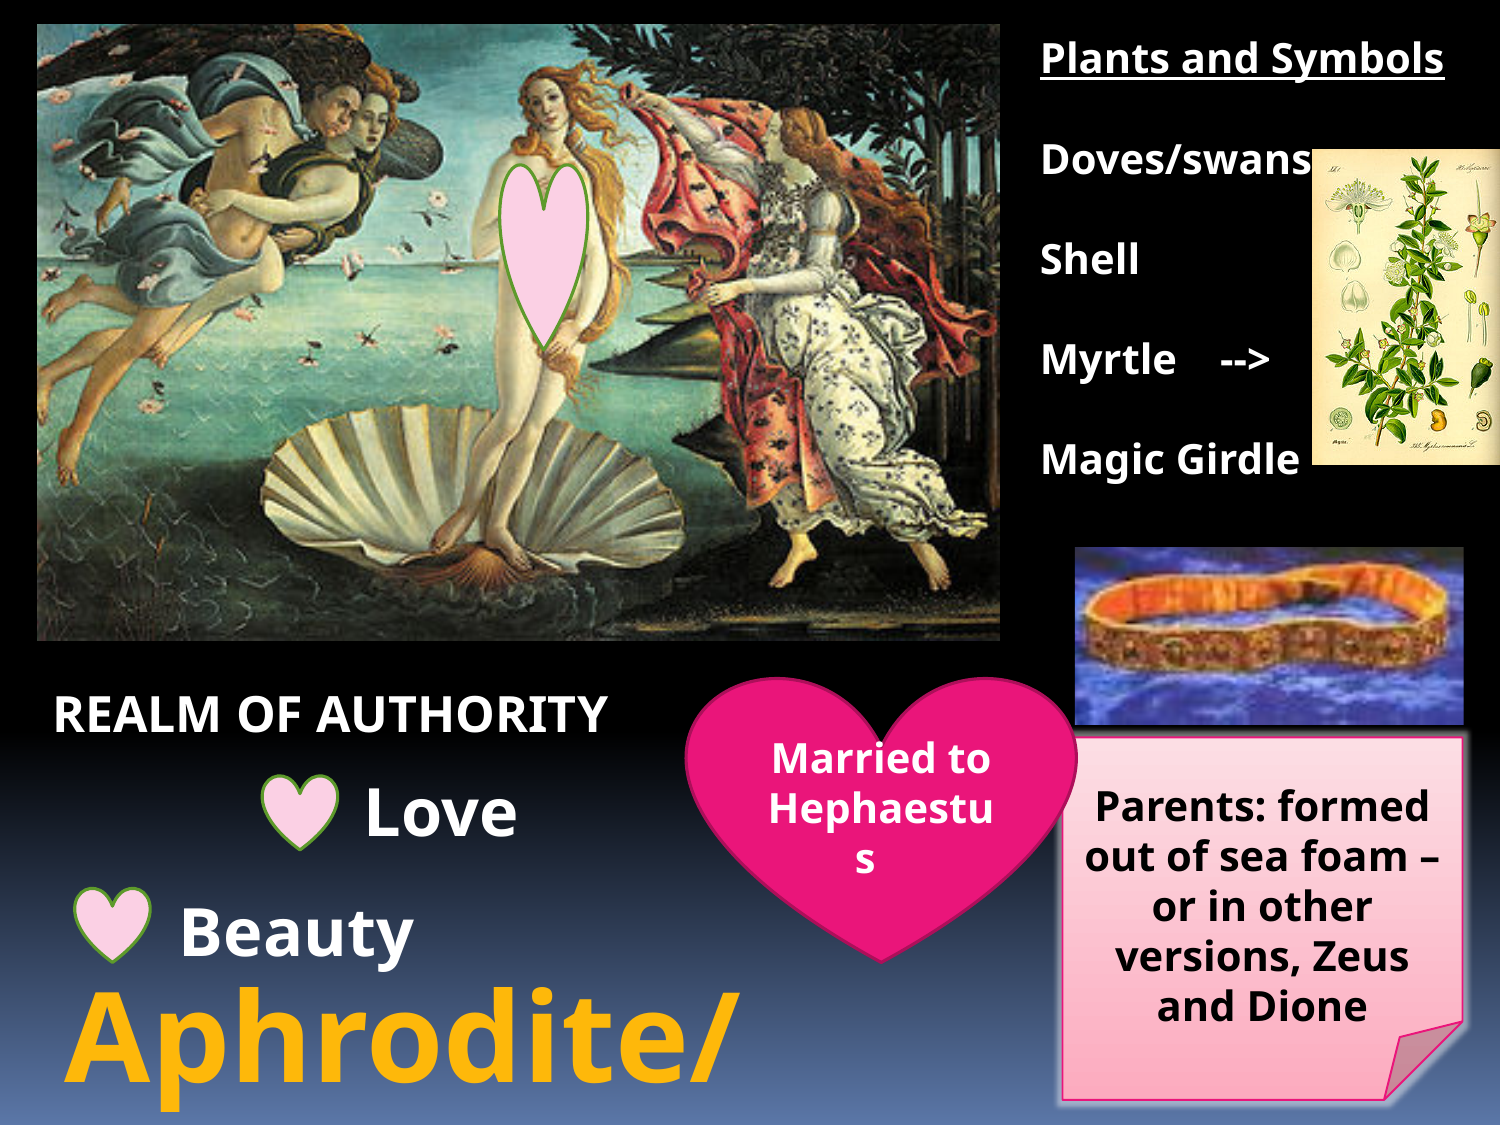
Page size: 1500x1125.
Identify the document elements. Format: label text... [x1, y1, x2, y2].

text_box REALM OF AUTHORITY [37, 674, 688, 750]
text_box Married to Hephaestus [684, 676, 1078, 964]
text_box Plants and Symbols Doves/swans Shell Myrtle --> Magic Girdle [1024, 24, 1463, 590]
text_box [73, 886, 152, 964]
text_box Love Beauty [112, 762, 700, 978]
text_box [260, 774, 340, 852]
picture [36, 24, 1001, 642]
picture [1074, 547, 1464, 726]
text_box Aphrodite/Venus [50, 949, 1000, 1125]
picture [1312, 149, 1500, 465]
text_box Parents: formed out of sea foam – or in other versions, Zeus and Dione [1061, 736, 1464, 1101]
